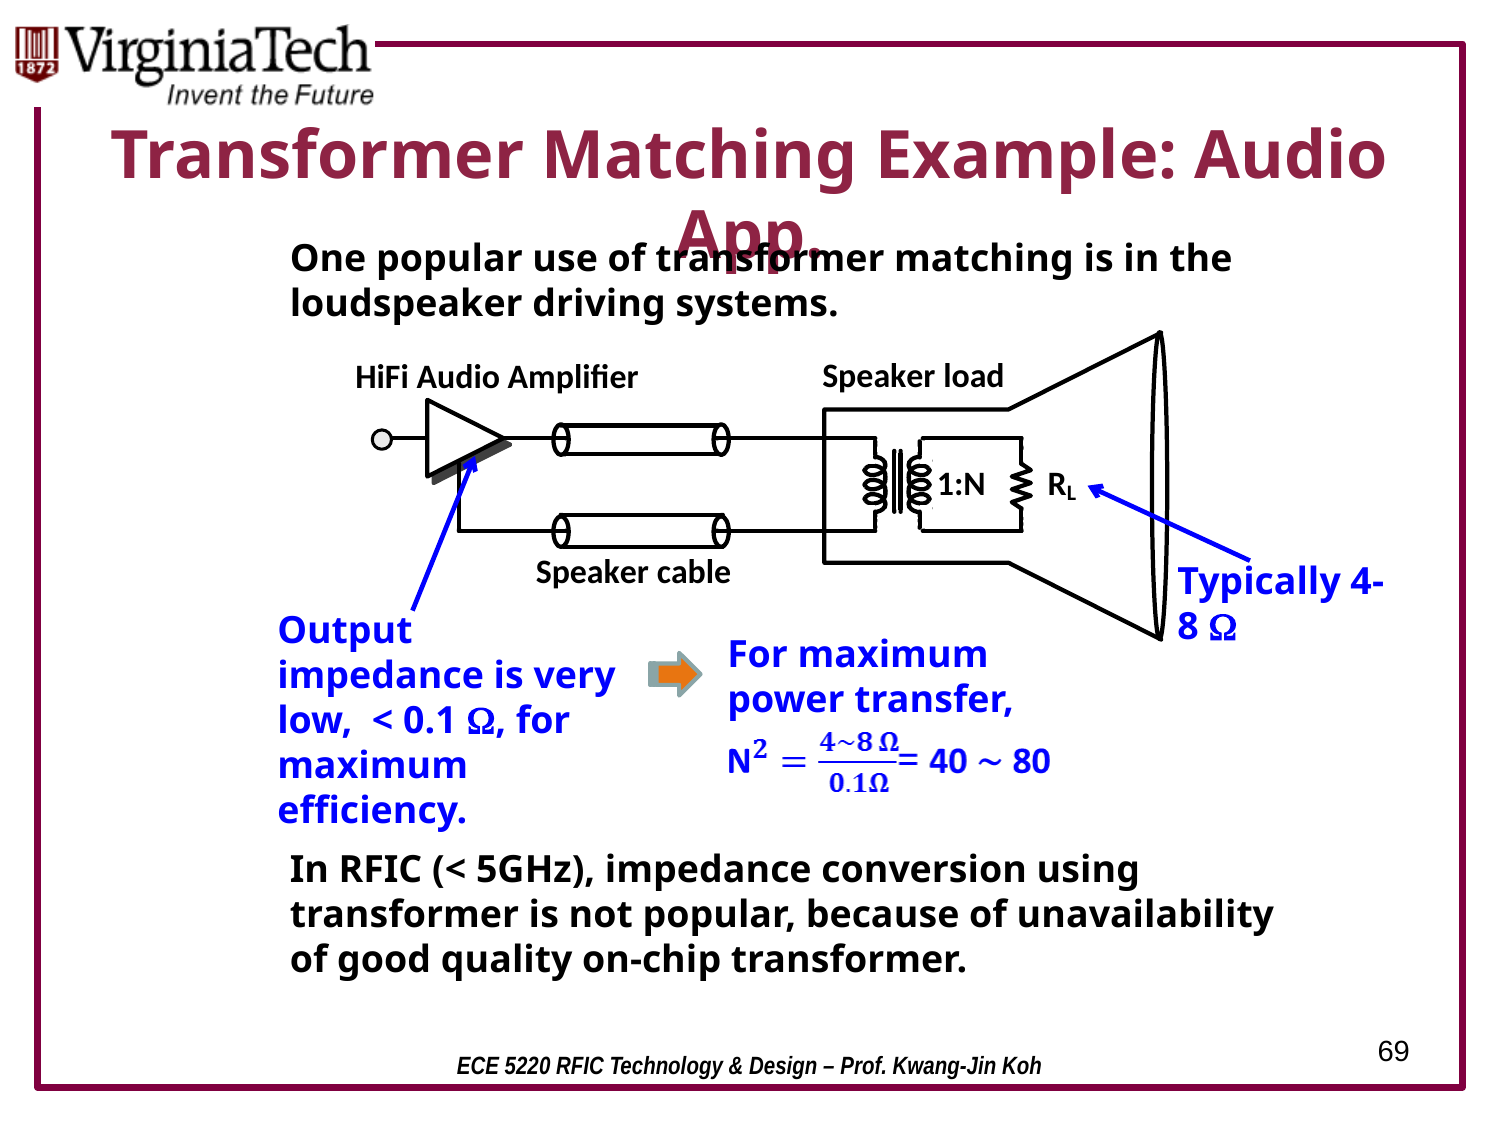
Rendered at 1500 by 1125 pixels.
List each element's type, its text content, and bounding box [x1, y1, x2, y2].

text_box For maximum power transfer, [712, 657, 1082, 719]
title Transformer Matching Example: Audio App. [75, 104, 1425, 213]
text_box Output impedance is very low, < 0.1 W, for maximum efficiency. [262, 598, 632, 839]
text_box One popular use of transformer matching is in the loudspeaker driving systems. [275, 226, 1300, 331]
text_box In RFIC (< 5GHz), impedance conversion using transformer is not popular, because of unavailability of good quality on-chip transformer. [274, 837, 1325, 988]
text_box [287, 322, 1177, 649]
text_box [412, 455, 476, 611]
slide_number 69 [1074, 1024, 1425, 1103]
text_box Typically 4-8 W [1179, 549, 1413, 655]
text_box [1087, 485, 1251, 561]
text_box [712, 719, 1088, 800]
text_box [648, 657, 703, 698]
picture [15, 24, 375, 107]
